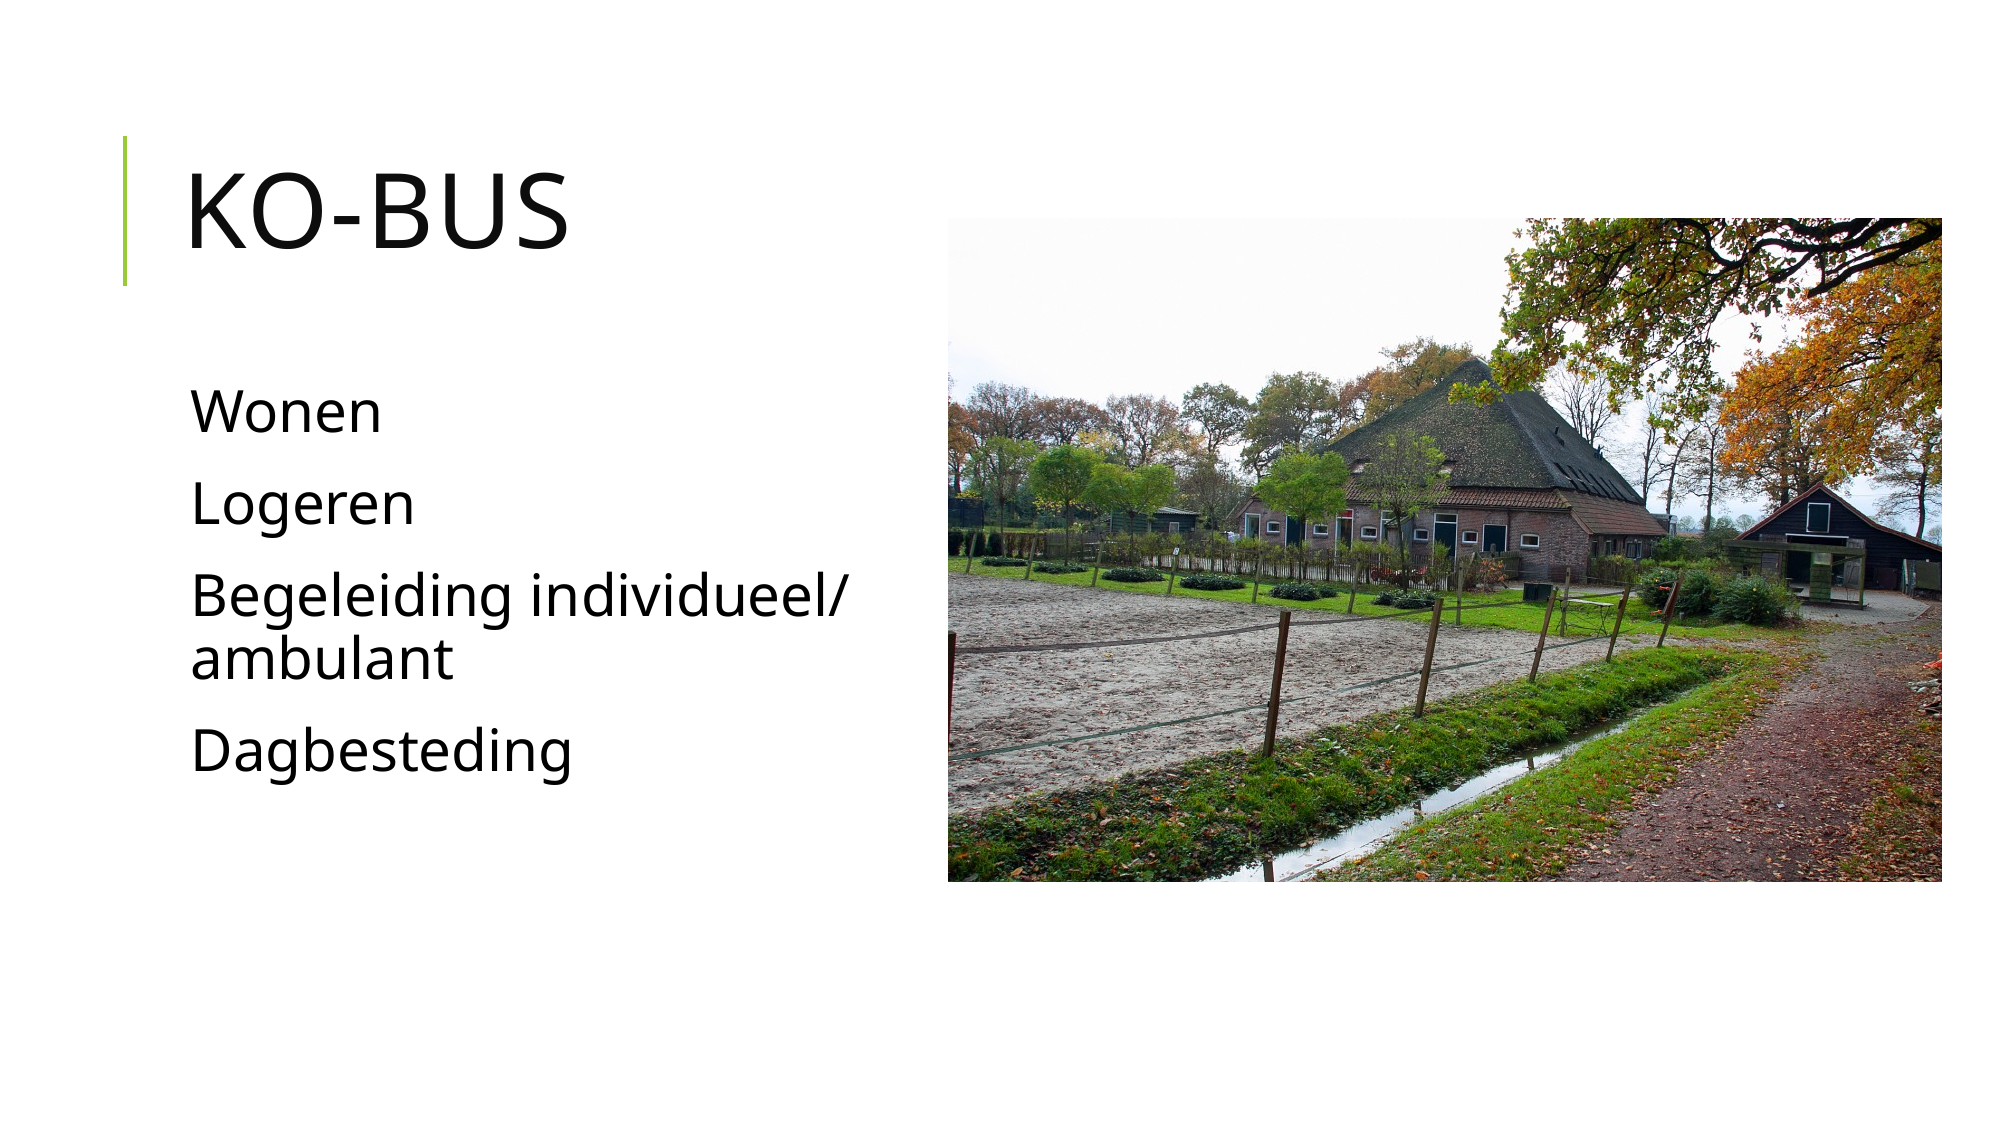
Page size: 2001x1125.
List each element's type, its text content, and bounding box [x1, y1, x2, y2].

title Ko-bus [168, 96, 1763, 342]
list Wonen Logeren Begeleiding individueel/ ambulant Dagbesteding [168, 375, 948, 1035]
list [947, 218, 1942, 882]
